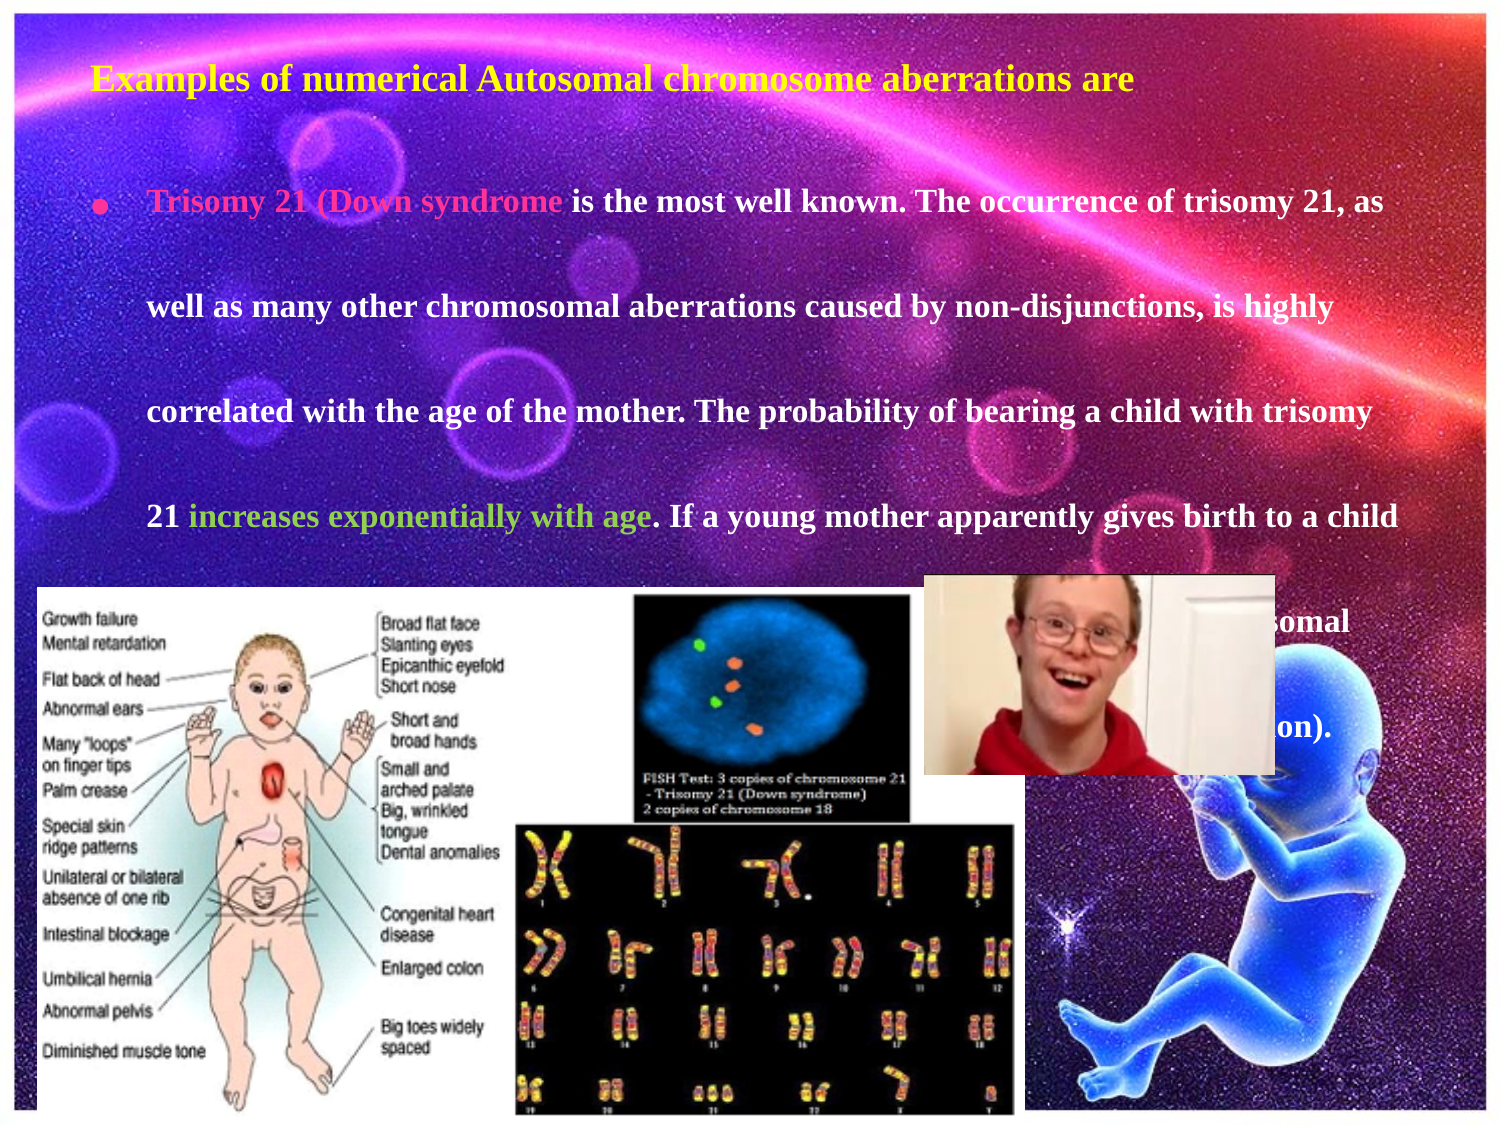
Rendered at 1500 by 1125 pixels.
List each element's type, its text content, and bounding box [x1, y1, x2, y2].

list Examples of numerical Autosomal chromosome aberrations are Trisomy 21 (Down syndrome is the most well known. The occurrence of trisomy 21, as well as many other chromosomal aberrations caused by non-disjunctions, is highly correlated with the age of the mother. The probability of bearing a child with trisomy 21 increases exponentially with age. If a young mother apparently gives birth to a child bearing a trisomy 21, however, a differential diagnosis of an inherited chromosomal aberration must by all means be considered (compare robertsonian translocation). [75, 37, 1425, 1005]
picture [0, 0, 1500, 1125]
